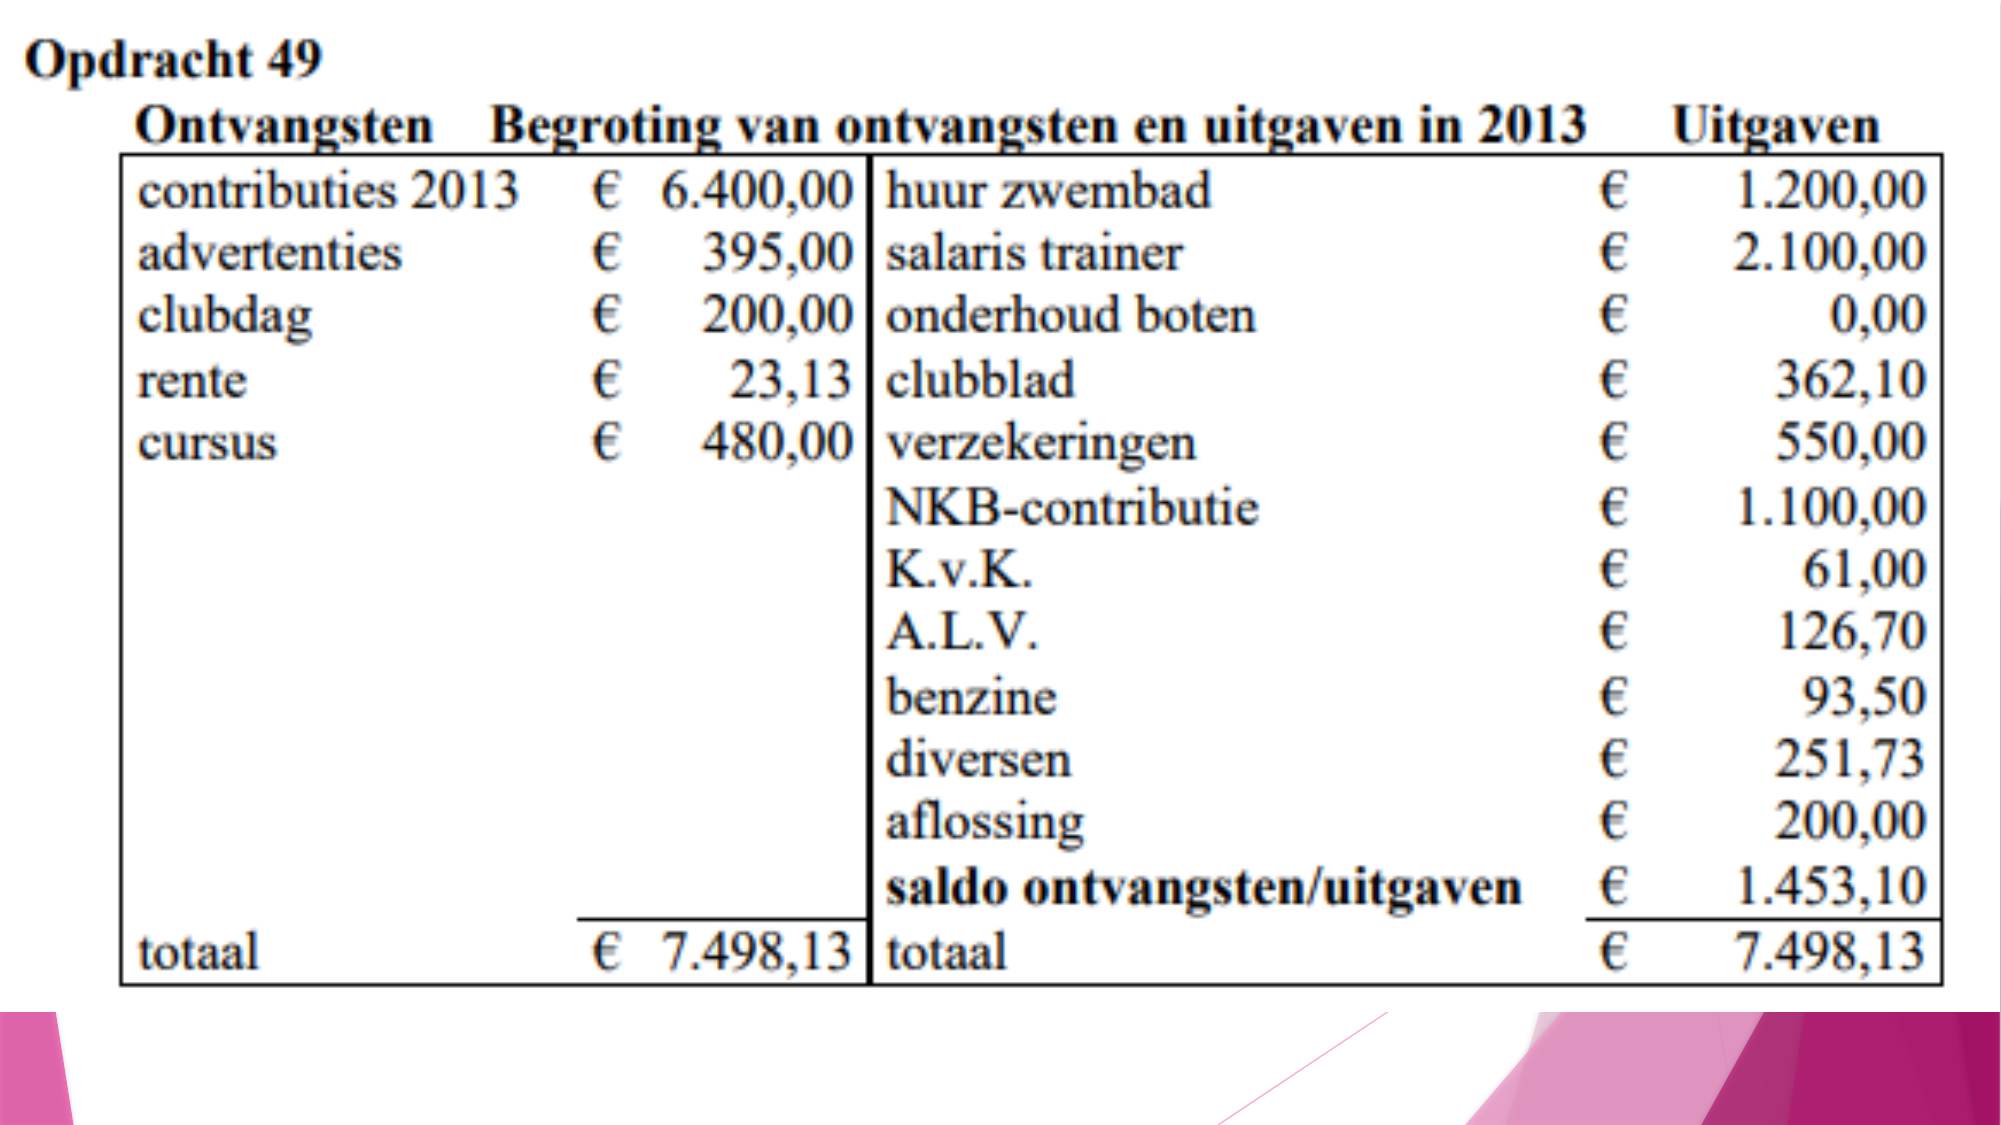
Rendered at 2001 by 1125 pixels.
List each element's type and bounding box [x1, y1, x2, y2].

picture [0, 0, 2000, 1013]
